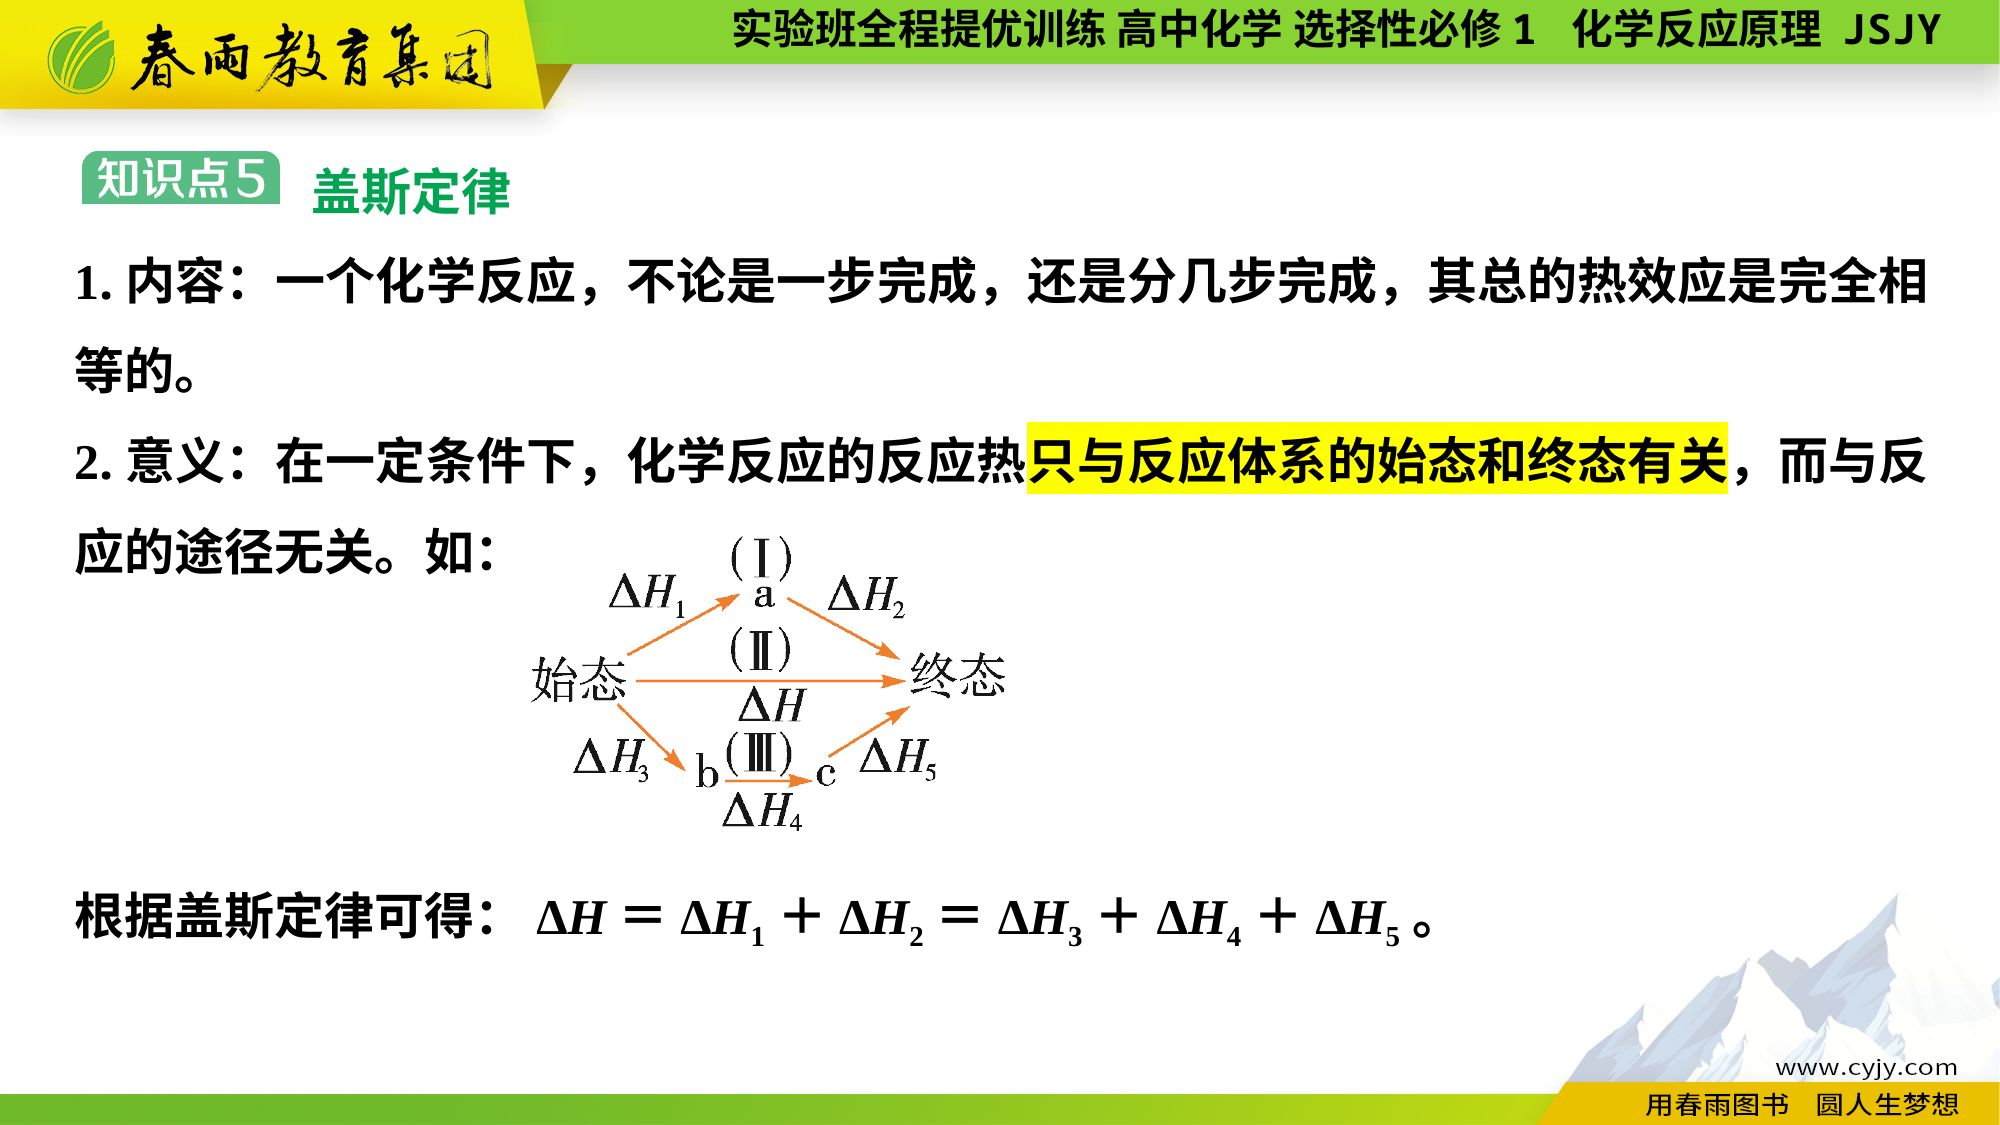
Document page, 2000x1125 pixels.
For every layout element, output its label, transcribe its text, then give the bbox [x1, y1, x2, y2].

picture [0, 0, 2000, 1125]
list 盖斯定律 1.内容：一个化学反应，不论是一步完成，还是分几步完成，其总的热效应是完全相等的。 2.意义：在一定条件下，化学反应的反应热只与反应体系的始态和终态有关，而与反应的途径无关。如： 根据盖斯定律可得：ΔH＝ΔH1＋ΔH2＝ΔH3＋ΔH4＋ΔH5。 [59, 122, 1944, 944]
